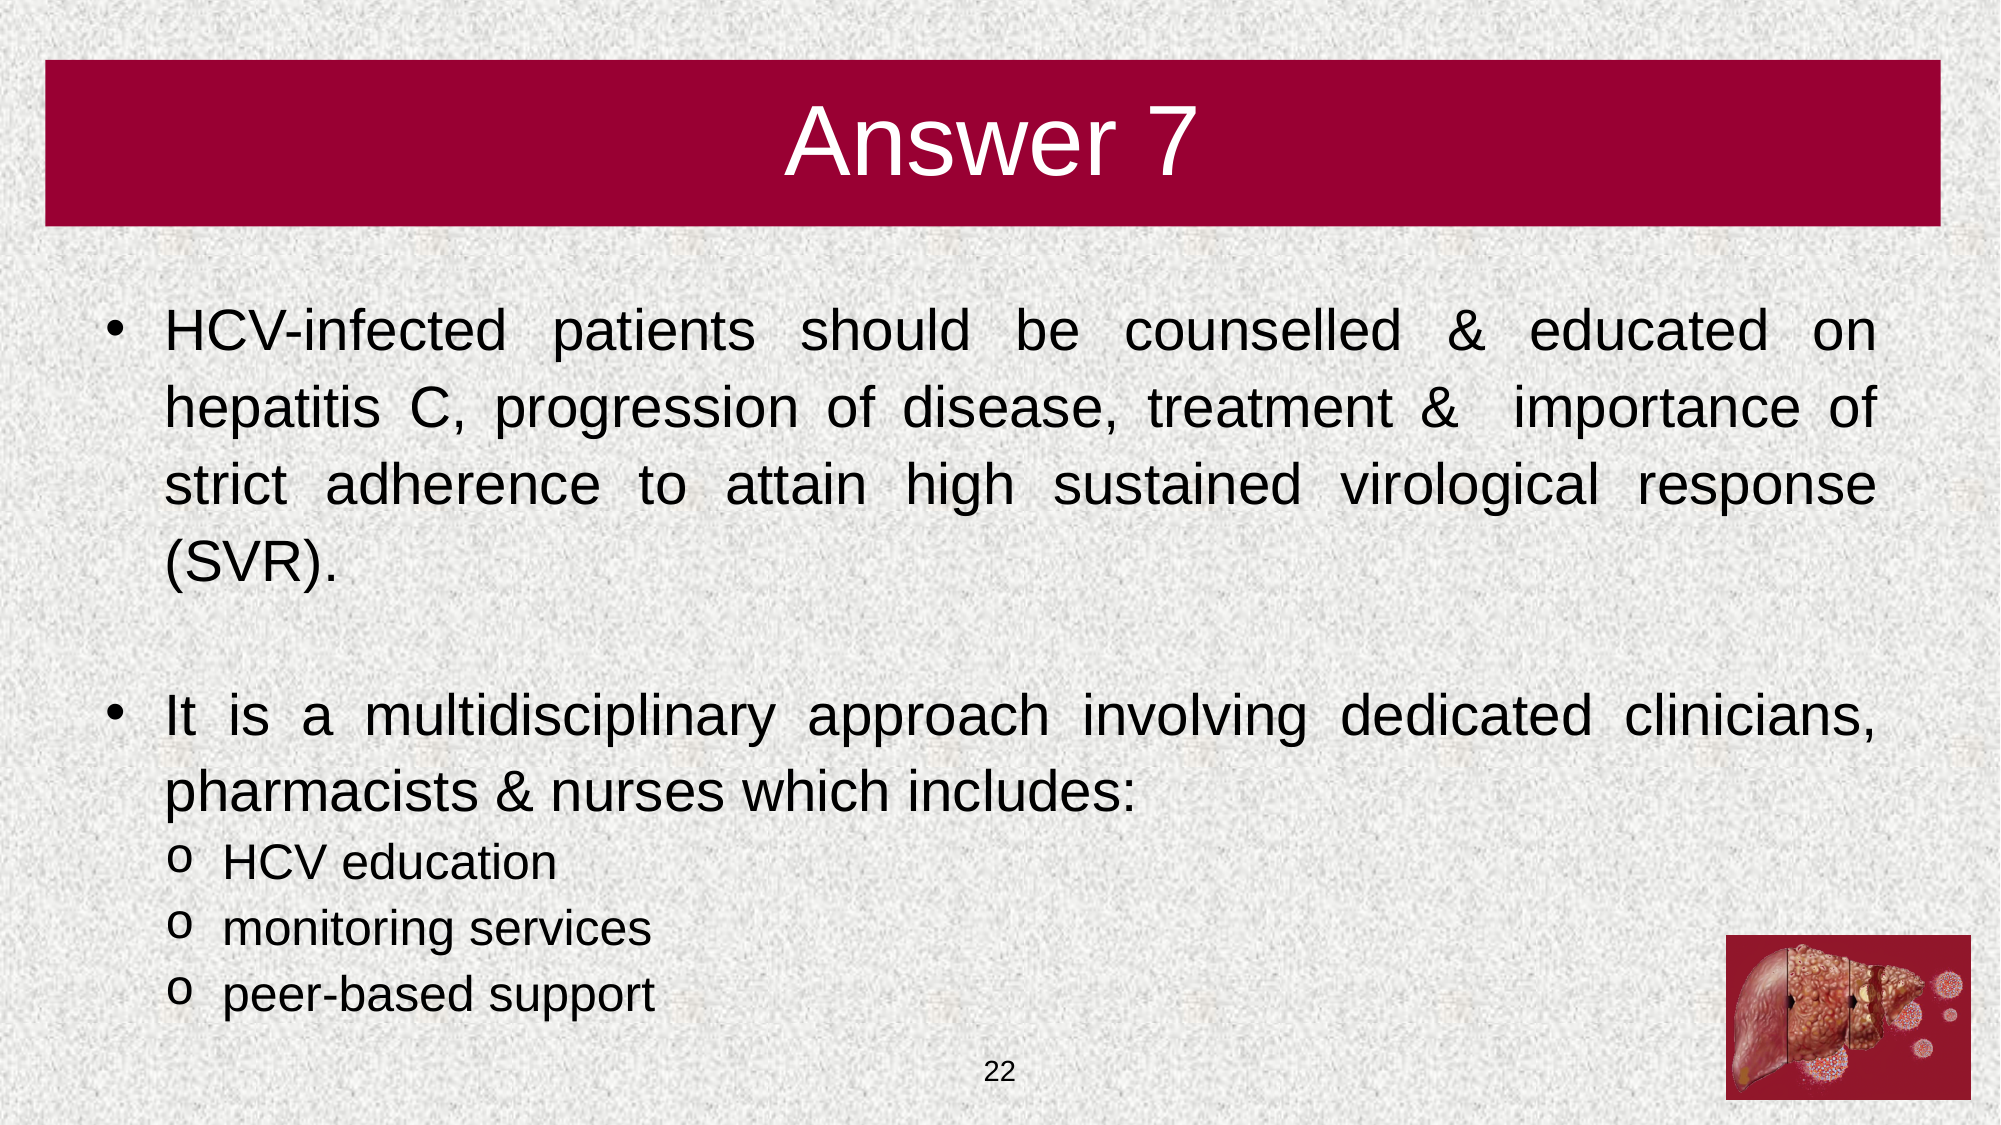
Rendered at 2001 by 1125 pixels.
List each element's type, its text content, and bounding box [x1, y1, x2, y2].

title Answer 7 [45, 59, 1941, 227]
picture [0, 0, 2001, 1125]
list HCV-infected patients should be counselled & educated on hepatitis C, progression of disease, treatment & importance of strict adherence to attain high sustained virological response (SVR). It is a multidisciplinary approach involving dedicated clinicians, pharmacists & nurses which includes: HCV education monitoring services peer-based support [90, 278, 1896, 1066]
slide_number 22 [774, 1039, 1225, 1100]
